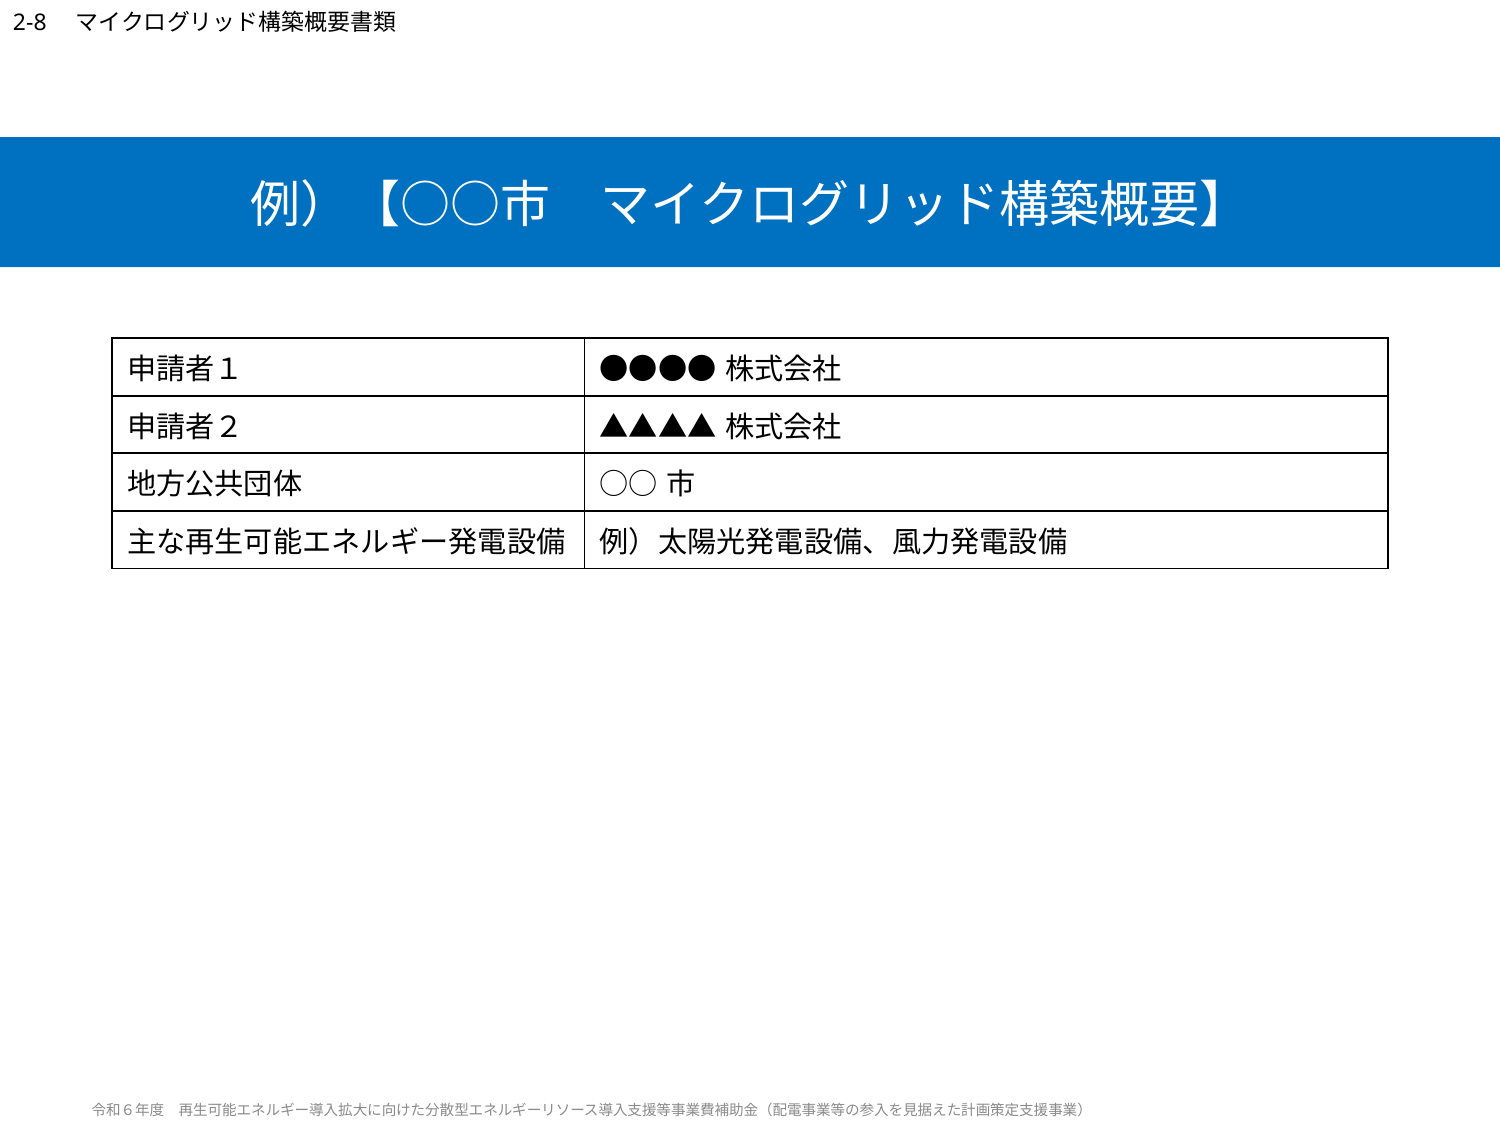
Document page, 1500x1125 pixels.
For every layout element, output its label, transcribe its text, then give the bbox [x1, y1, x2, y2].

table_cell ▲▲▲▲株式会社 [585, 397, 1387, 452]
table_header ●●●●株式会社 [585, 339, 1387, 395]
table_header 申請者１ [113, 339, 584, 395]
table_cell 地方公共団体 [113, 454, 584, 510]
table_cell 主な再生可能エネルギー発電設備 [113, 512, 584, 568]
text_box 2-8 マイクログリッド構築概要書類 [0, 0, 467, 61]
title 例）【○○市 マイクログリッド構築概要】 [0, 137, 1500, 268]
table_cell 申請者２ [113, 397, 584, 452]
table_cell 例）太陽光発電設備、風力発電設備 [585, 512, 1387, 568]
table_cell ○○市 [585, 454, 1387, 510]
